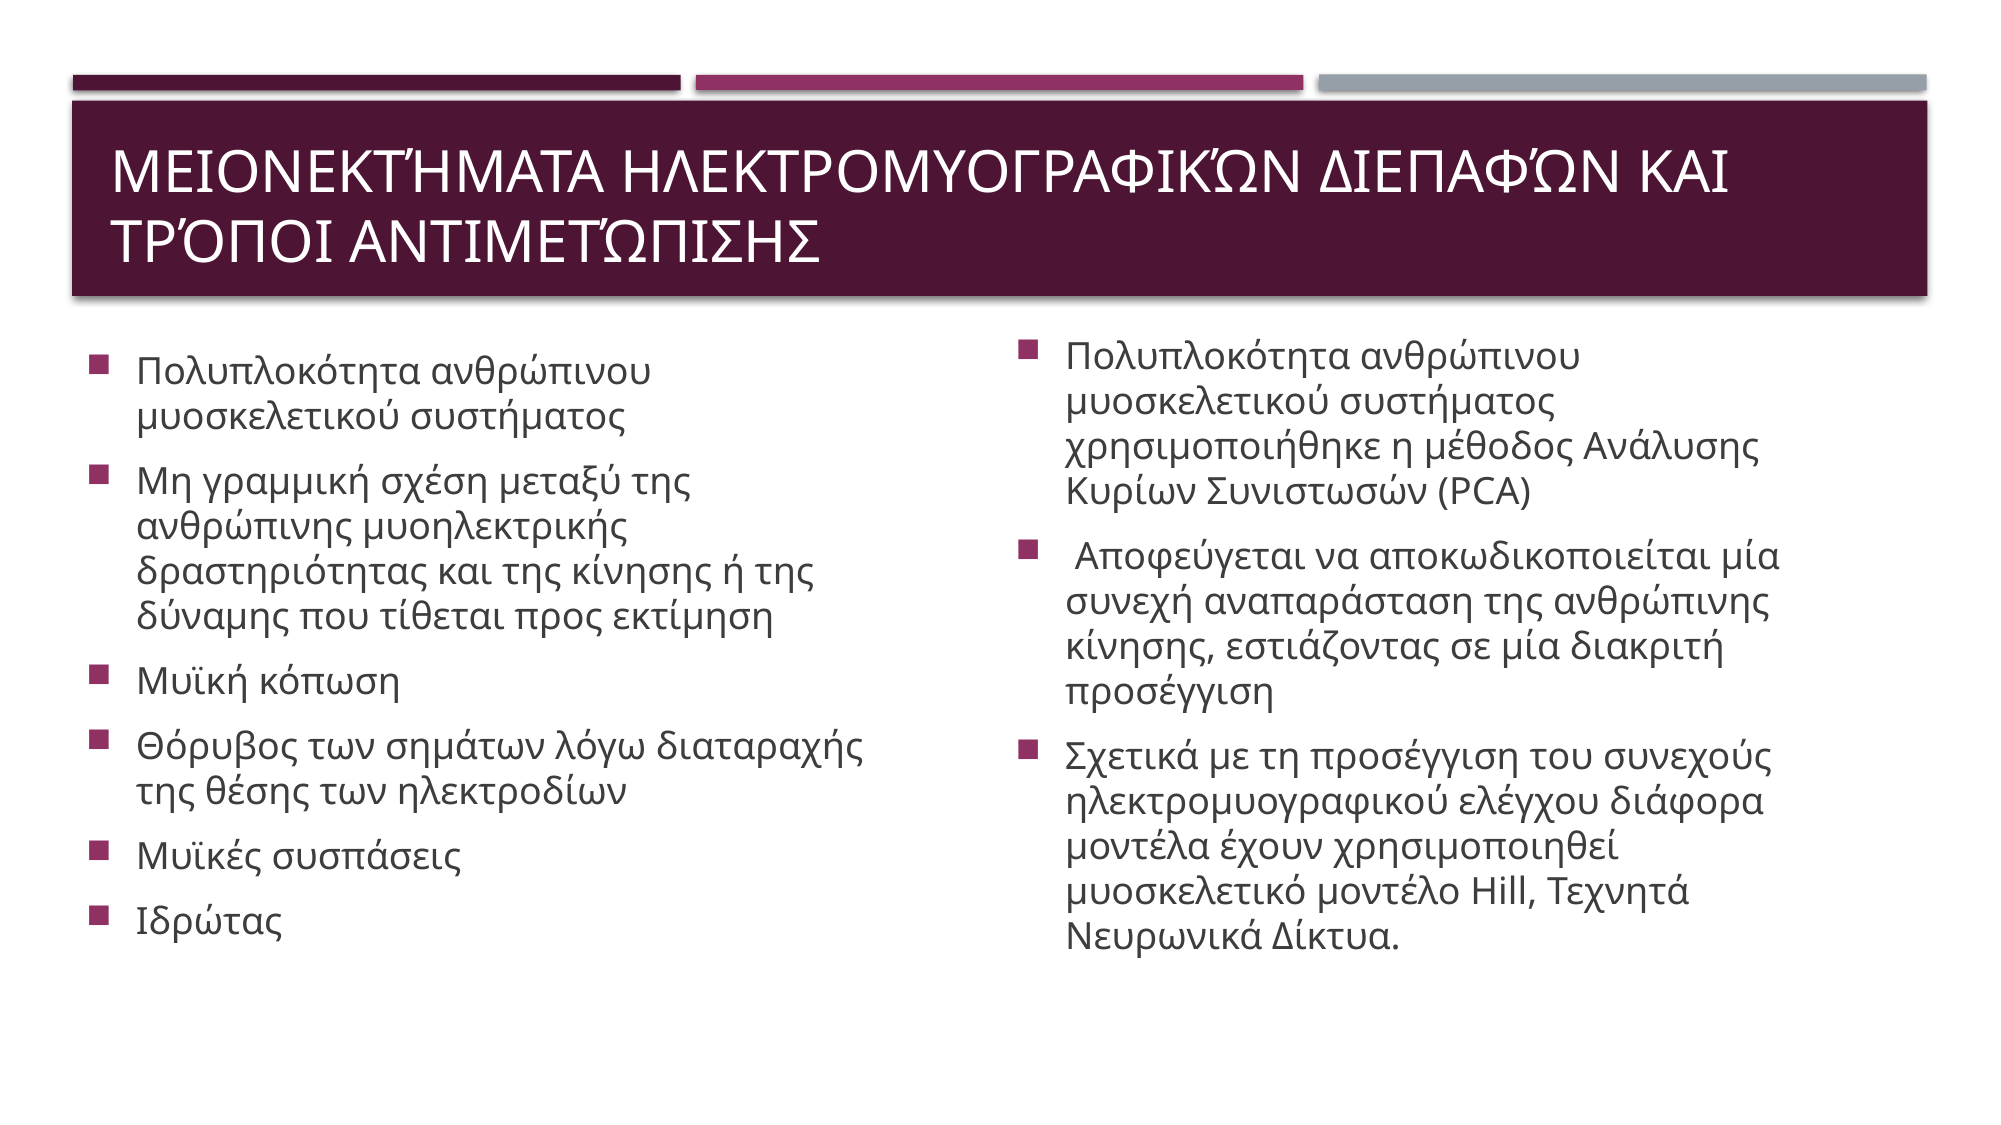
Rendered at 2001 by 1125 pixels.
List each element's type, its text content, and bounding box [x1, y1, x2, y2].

list Πολυπλοκότητα ανθρώπινου μυοσκελετικού συστήματος Μη γραμμική σχέση μεταξύ της ανθρώπινης μυοηλεκτρικής δραστηριότητας και της κίνησης ή της δύναμης που τίθεται προς εκτίμηση Μυϊκή κόπωση Θόρυβος των σημάτων λόγω διαταραχής της θέσης των ηλεκτροδίων Μυϊκές συσπάσεις Ιδρώτας [70, 306, 907, 1048]
text_box Πολυπλοκότητα ανθρώπινου μυοσκελετικού συστήματος χρησιμοποιήθηκε η μέθοδος Ανάλυσης Κυρίων Συνιστωσών (PCA) Aποφεύγεται να αποκωδικοποιείται μία συνεχή αναπαράσταση της ανθρώπινης κίνησης, εστιάζοντας σε μία διακριτή προσέγγιση Σχετικά με τη προσέγγιση του συνεχούς ηλεκτρομυογραφικού ελέγχου διάφορα μοντέλα έχουν χρησιμοποιηθεί μυοσκελετικό μοντέλο Hill, Τεχνητά Νευρωνικά Δίκτυα. [999, 306, 1836, 1048]
title Μειονεκτήματα ηλεκτρομυογραφικών διεπαφών και τρόποι αντιμετώπισης [95, 115, 1905, 282]
